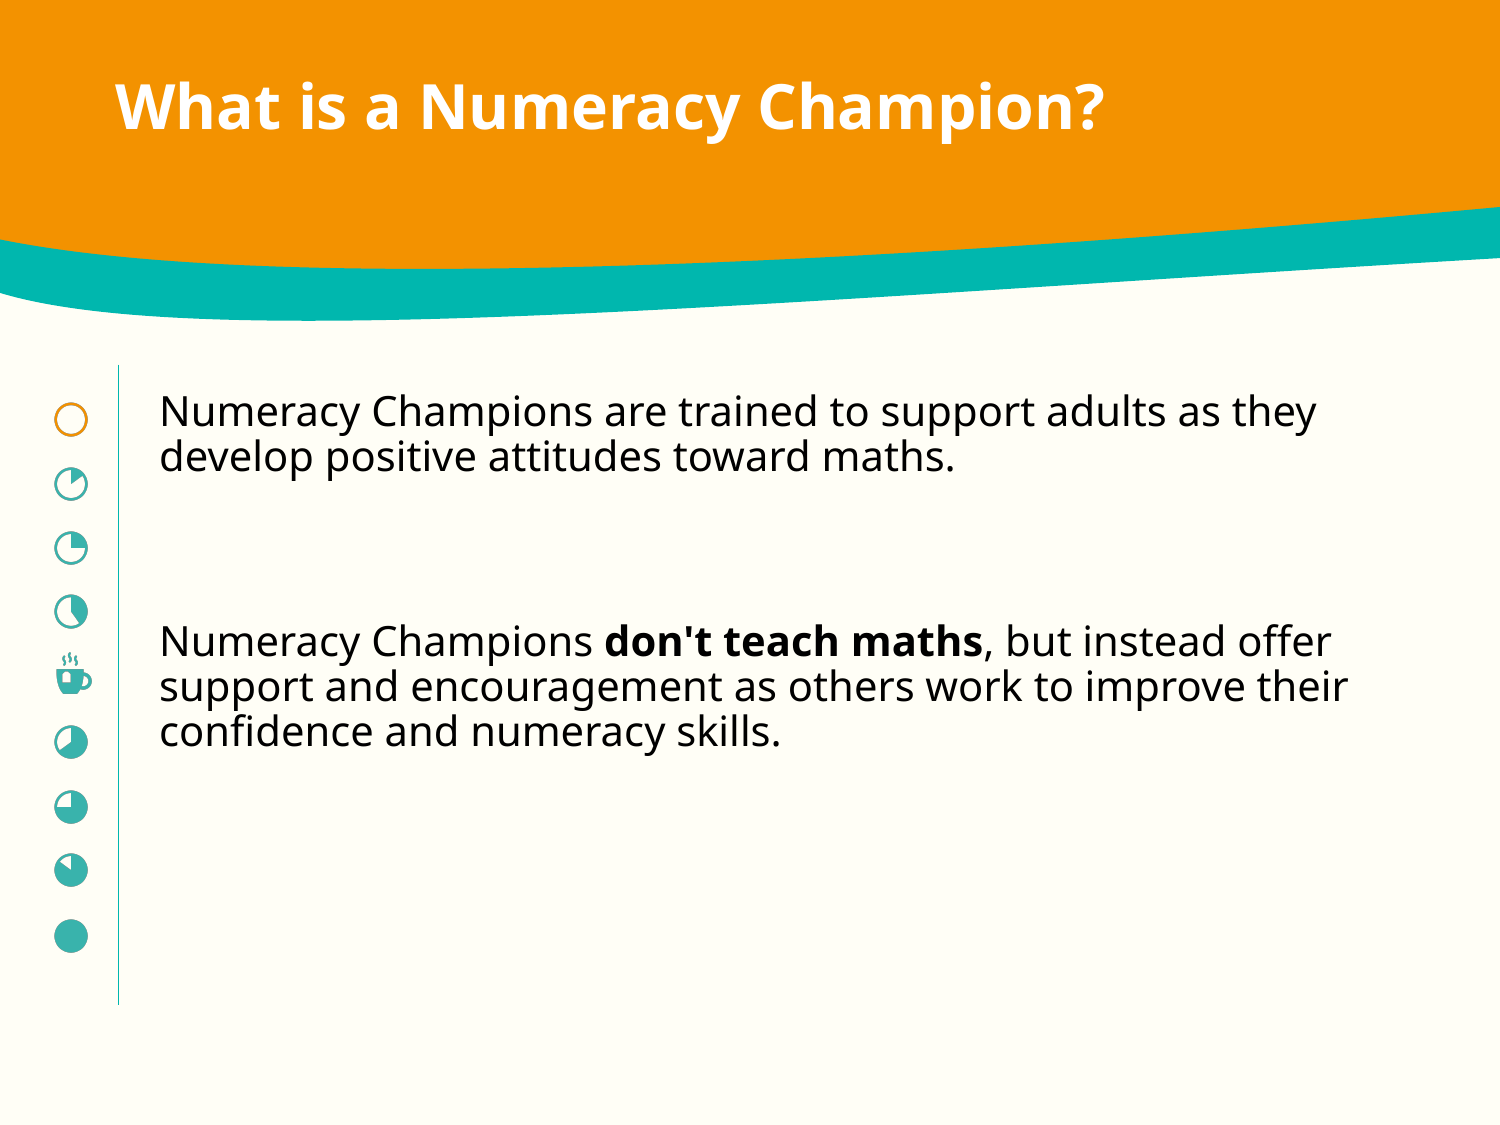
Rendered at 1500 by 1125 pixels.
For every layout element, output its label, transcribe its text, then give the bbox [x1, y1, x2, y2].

picture [50, 463, 92, 505]
list Numeracy Champions are trained to support adults as they develop positive attitudes toward maths. Numeracy Champions don't teach maths, but instead offer support and encouragement as others work to improve their confidence and numeracy skills. [144, 382, 1426, 1031]
list What is a Numeracy Champion? [100, 67, 1411, 258]
picture [50, 849, 92, 891]
picture [47, 646, 101, 700]
picture [50, 721, 92, 763]
picture [50, 590, 92, 633]
picture [50, 398, 92, 441]
picture [50, 915, 92, 957]
picture [50, 527, 92, 569]
picture [50, 786, 92, 828]
